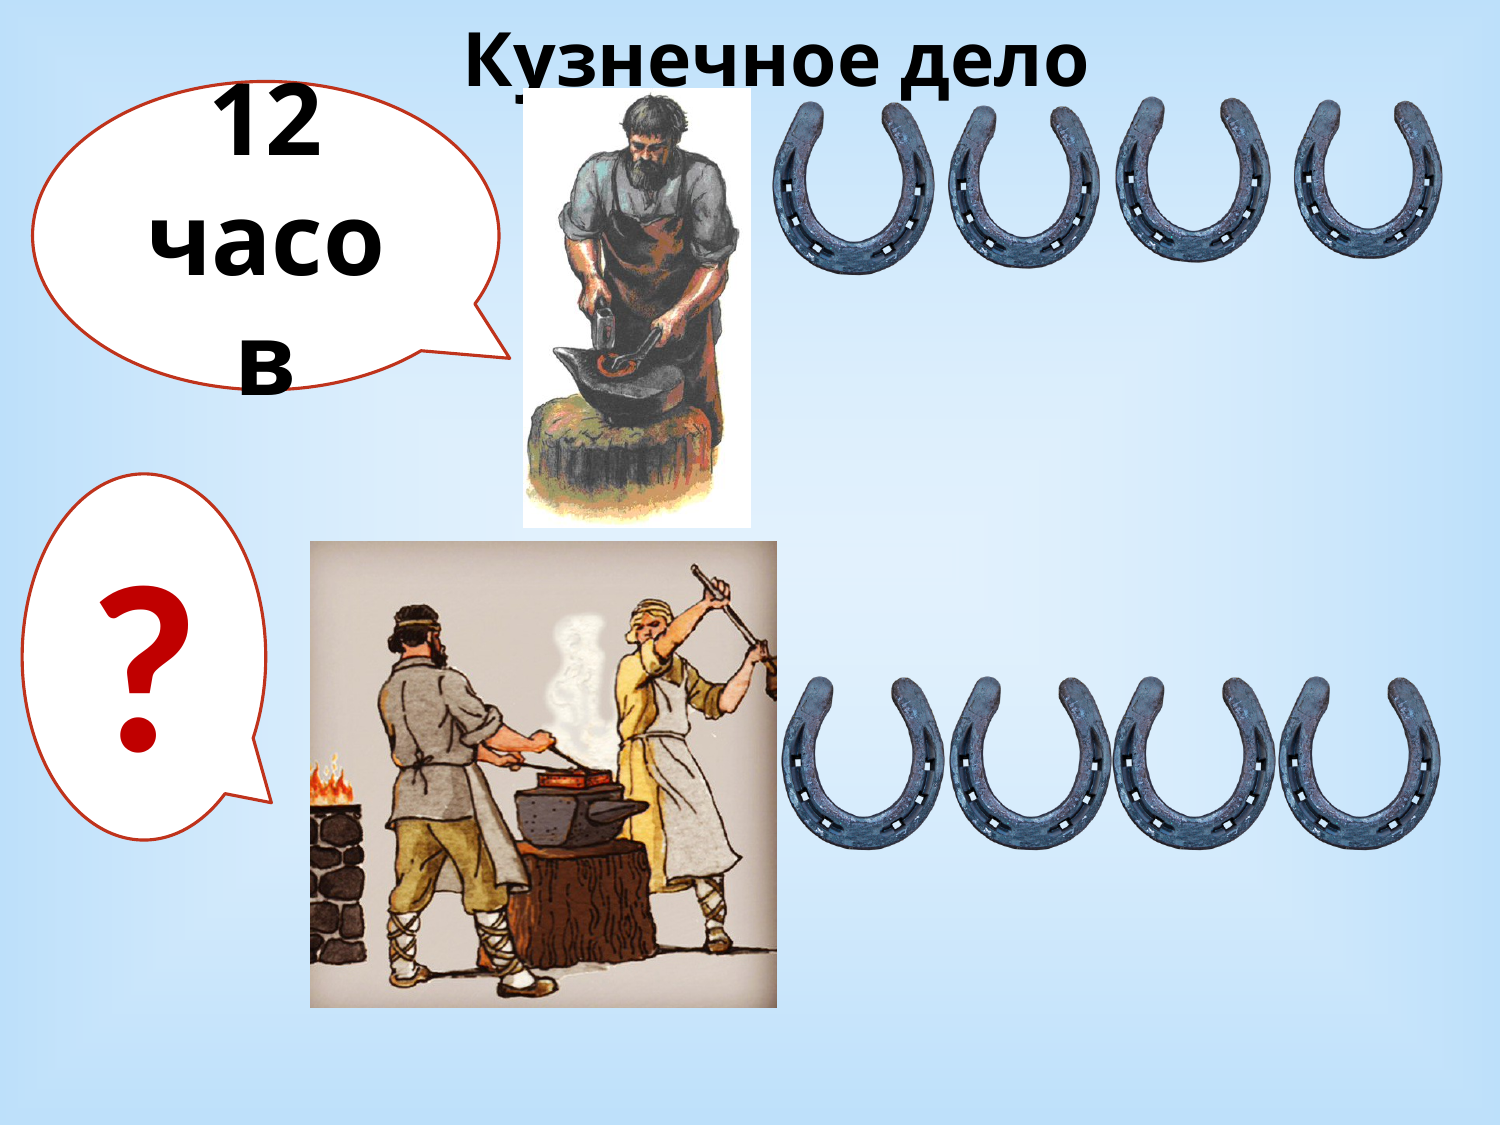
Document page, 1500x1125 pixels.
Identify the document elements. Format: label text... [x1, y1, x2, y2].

picture [522, 76, 1462, 529]
text_box [20, 505, 273, 842]
text_box Кузнечное дело [448, 3, 1105, 109]
text_box [74, 472, 214, 504]
picture [310, 541, 1462, 1008]
text_box 12 часов [30, 79, 512, 392]
text_box ? [73, 504, 215, 807]
